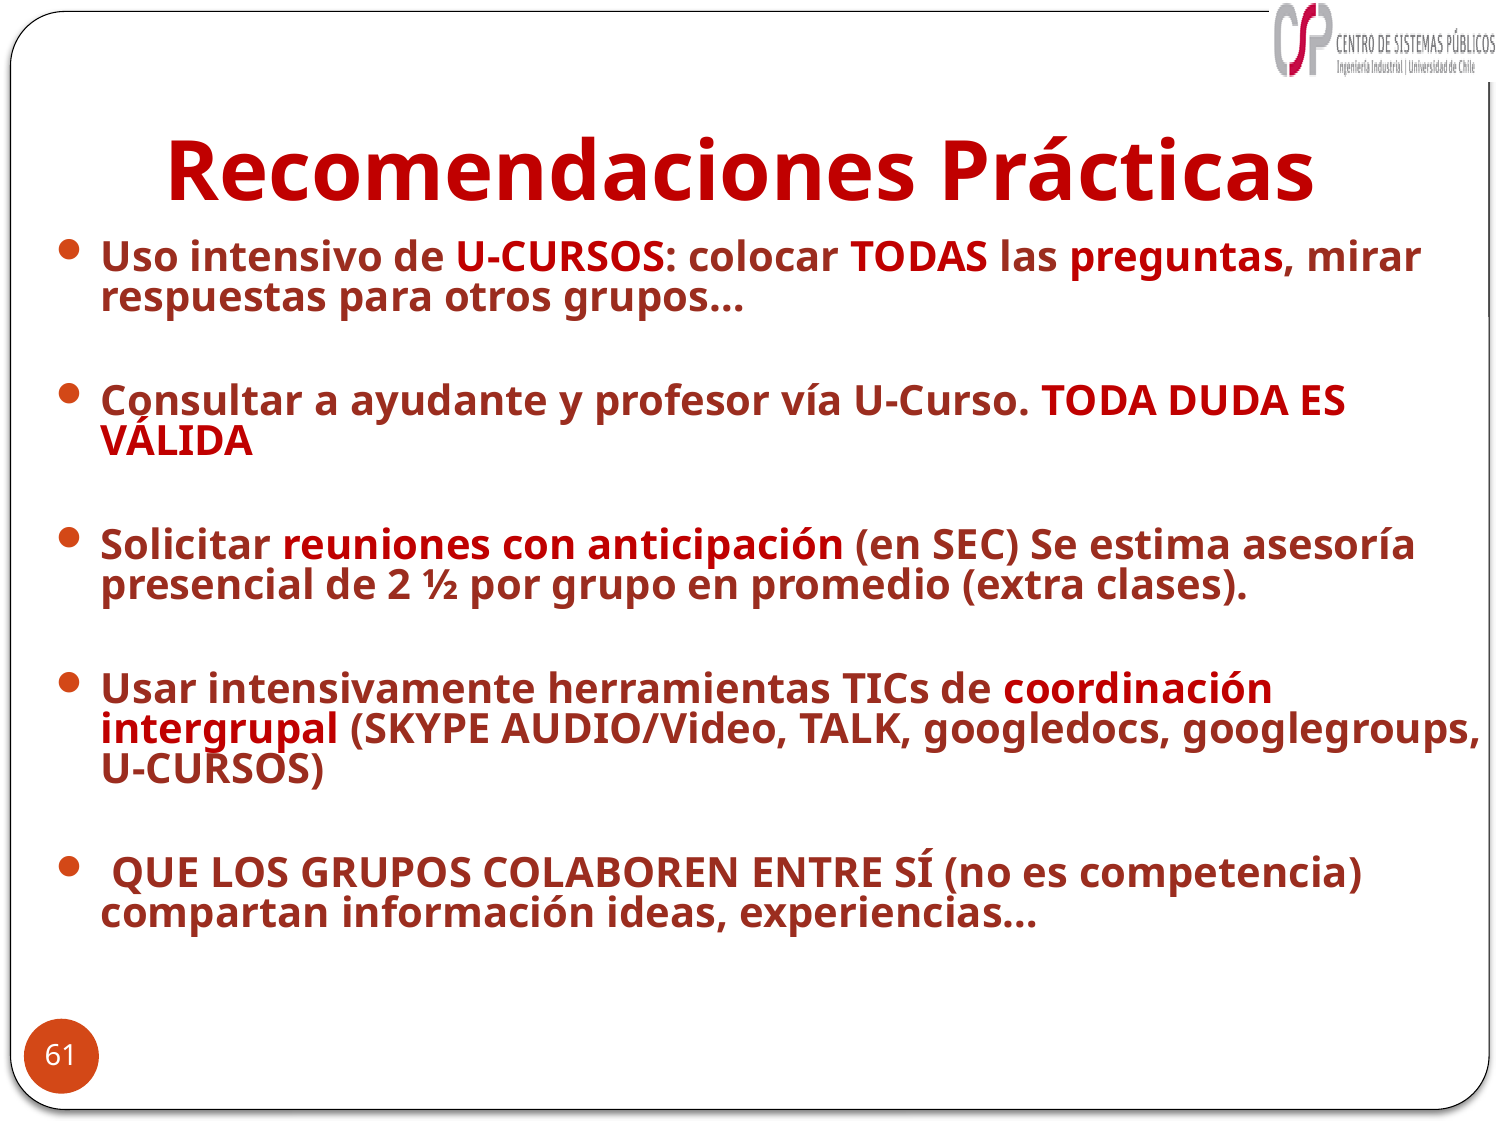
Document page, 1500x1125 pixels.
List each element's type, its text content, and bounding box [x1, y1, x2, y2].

list Uso intensivo de U-CURSOS: colocar TODAS las preguntas, mirar respuestas para otros grupos… Consultar a ayudante y profesor vía U-Curso. TODA DUDA ES VÁLIDA Solicitar reuniones con anticipación (en SEC) Se estima asesoría presencial de 2 ½ por grupo en promedio (extra clases). Usar intensivamente herramientas TICs de coordinación intergrupal (SKYPE AUDIO/Video, TALK, googledocs, googlegroups, U-CURSOS) QUE LOS GRUPOS COLABOREN ENTRE SÍ (no es competencia) compartan información ideas, experiencias… [41, 231, 1500, 975]
picture [1269, 0, 1500, 82]
slide_number 61 [23, 1018, 99, 1094]
title Recomendaciones Prácticas [150, 45, 1425, 231]
